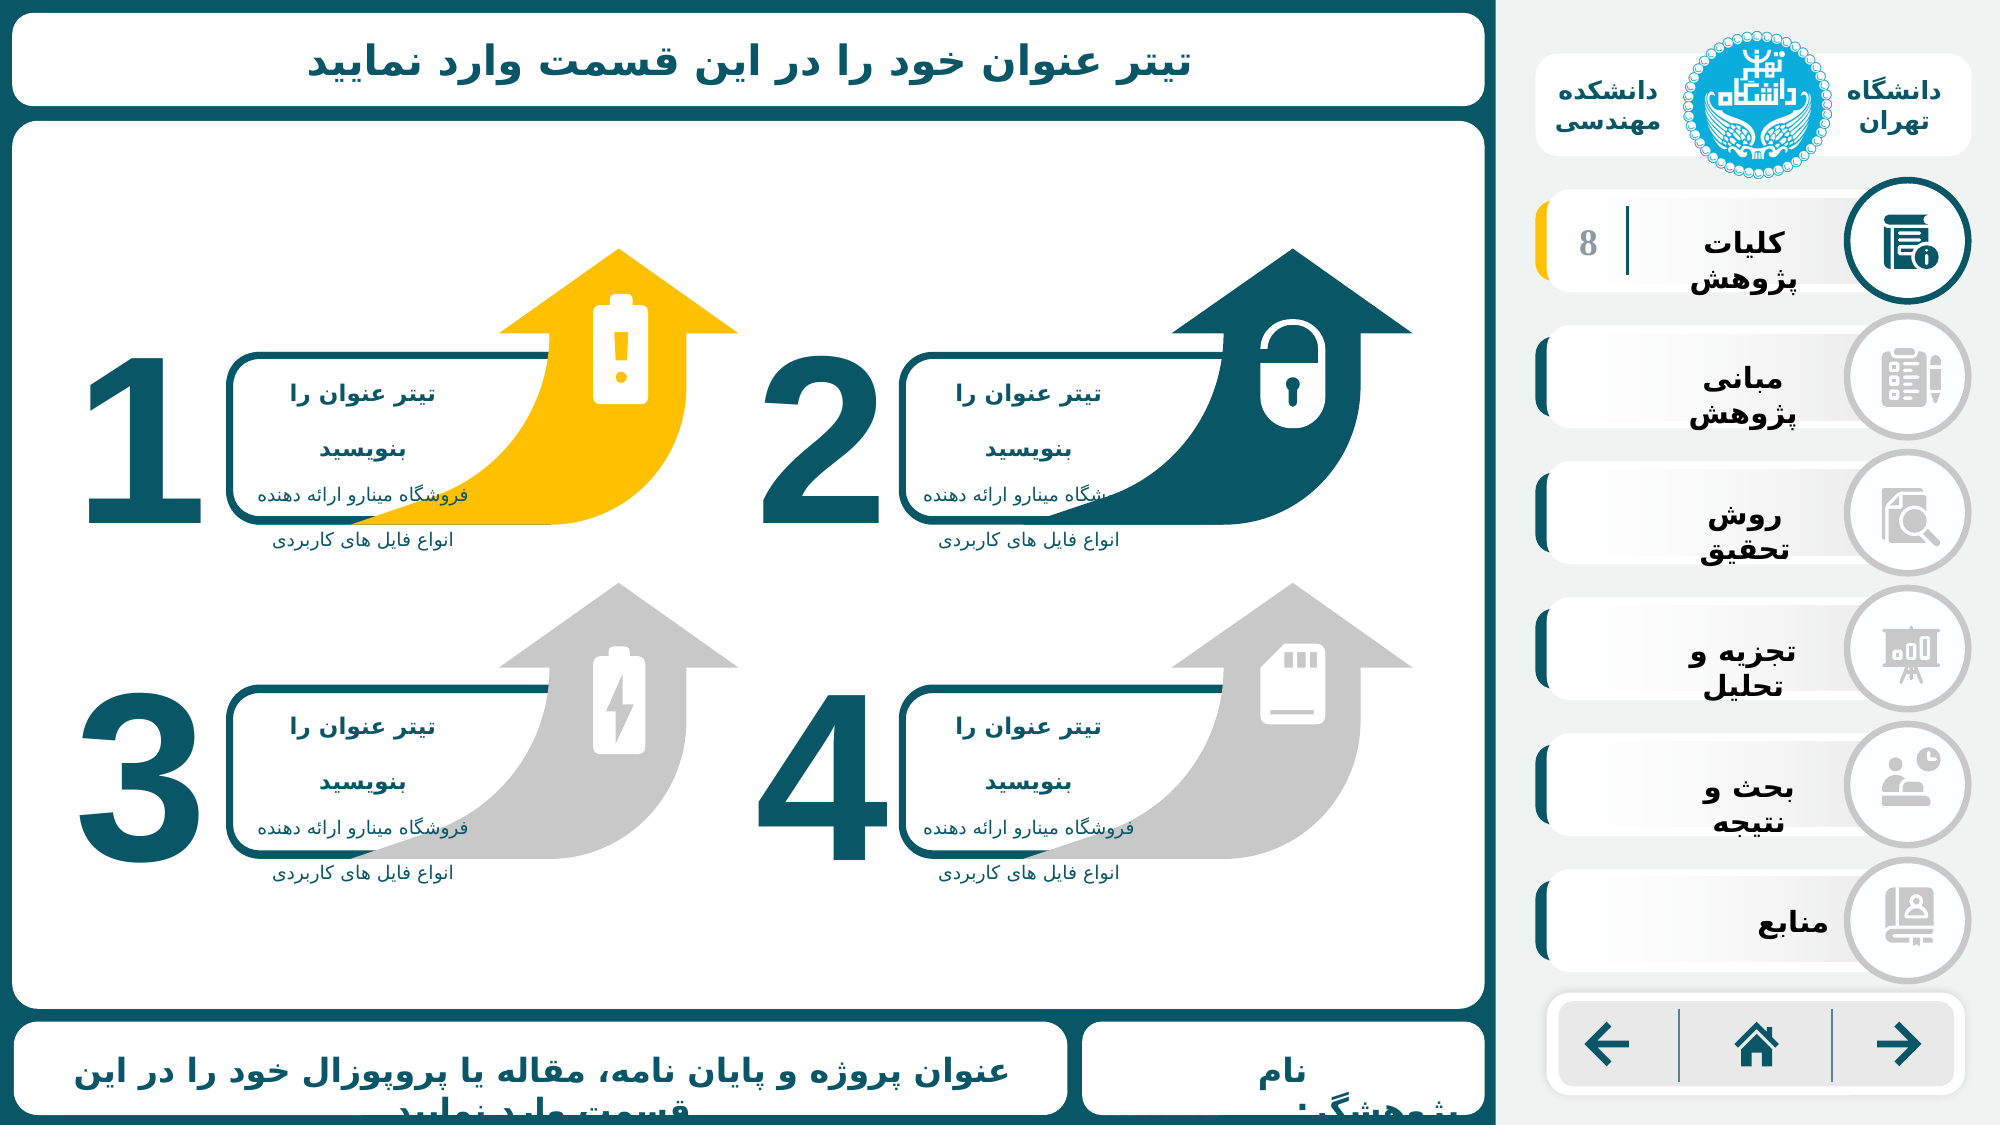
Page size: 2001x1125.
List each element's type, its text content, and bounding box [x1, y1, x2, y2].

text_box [898, 582, 1413, 859]
text_box تیتر عنوان را بنویسید فروشگاه مینارو ارائه دهنده انواع فایل های کاربردی [232, 525, 494, 558]
text_box روش تحقیق [1646, 488, 1844, 573]
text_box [1883, 214, 1939, 270]
text_box [1584, 1021, 1629, 1067]
text_box بحث و نتیجه [1654, 760, 1844, 846]
text_box [1877, 1021, 1922, 1067]
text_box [225, 248, 739, 525]
text_box عنوان پروژه و پایان نامه، مقاله یا پروپوزال خود را در این قسمت وارد نمایید [19, 1041, 1067, 1125]
text_box 2 [754, 283, 889, 572]
text_box دانشگاه تهران [1832, 67, 1981, 142]
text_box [1881, 348, 1941, 408]
text_box منابع [1670, 895, 1844, 946]
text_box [1885, 887, 1935, 947]
text_box دانشکده مهندسی [1522, 67, 1683, 142]
text_box تیتر عنوان را بنویسید فروشگاه مینارو ارائه دهنده انواع فایل های کاربردی [898, 525, 1160, 558]
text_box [1881, 625, 1941, 684]
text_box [898, 248, 1413, 525]
slide_number 8 [1549, 210, 1628, 271]
text_box 4 [754, 620, 889, 909]
text_box کلیات پژوهش [1644, 216, 1844, 302]
text_box تجزیه و تحلیل [1642, 624, 1844, 710]
text_box تیتر عنوان را بنویسید فروشگاه مینارو ارائه دهنده انواع فایل های کاربردی [898, 859, 1160, 892]
text_box 3 [74, 620, 208, 909]
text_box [225, 582, 739, 859]
text_box تیتر عنوان خود را در این قسمت وارد نمایید [19, 26, 1481, 92]
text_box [1881, 488, 1941, 547]
text_box تیتر عنوان را بنویسید فروشگاه مینارو ارائه دهنده انواع فایل های کاربردی [232, 859, 494, 892]
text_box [1734, 1021, 1779, 1067]
text_box مبانی پژوهش [1642, 352, 1844, 437]
text_box 1 [74, 283, 208, 572]
text_box نام پژوهشگر:............... [1084, 1041, 1482, 1125]
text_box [1881, 747, 1941, 807]
picture [1683, 31, 1832, 179]
